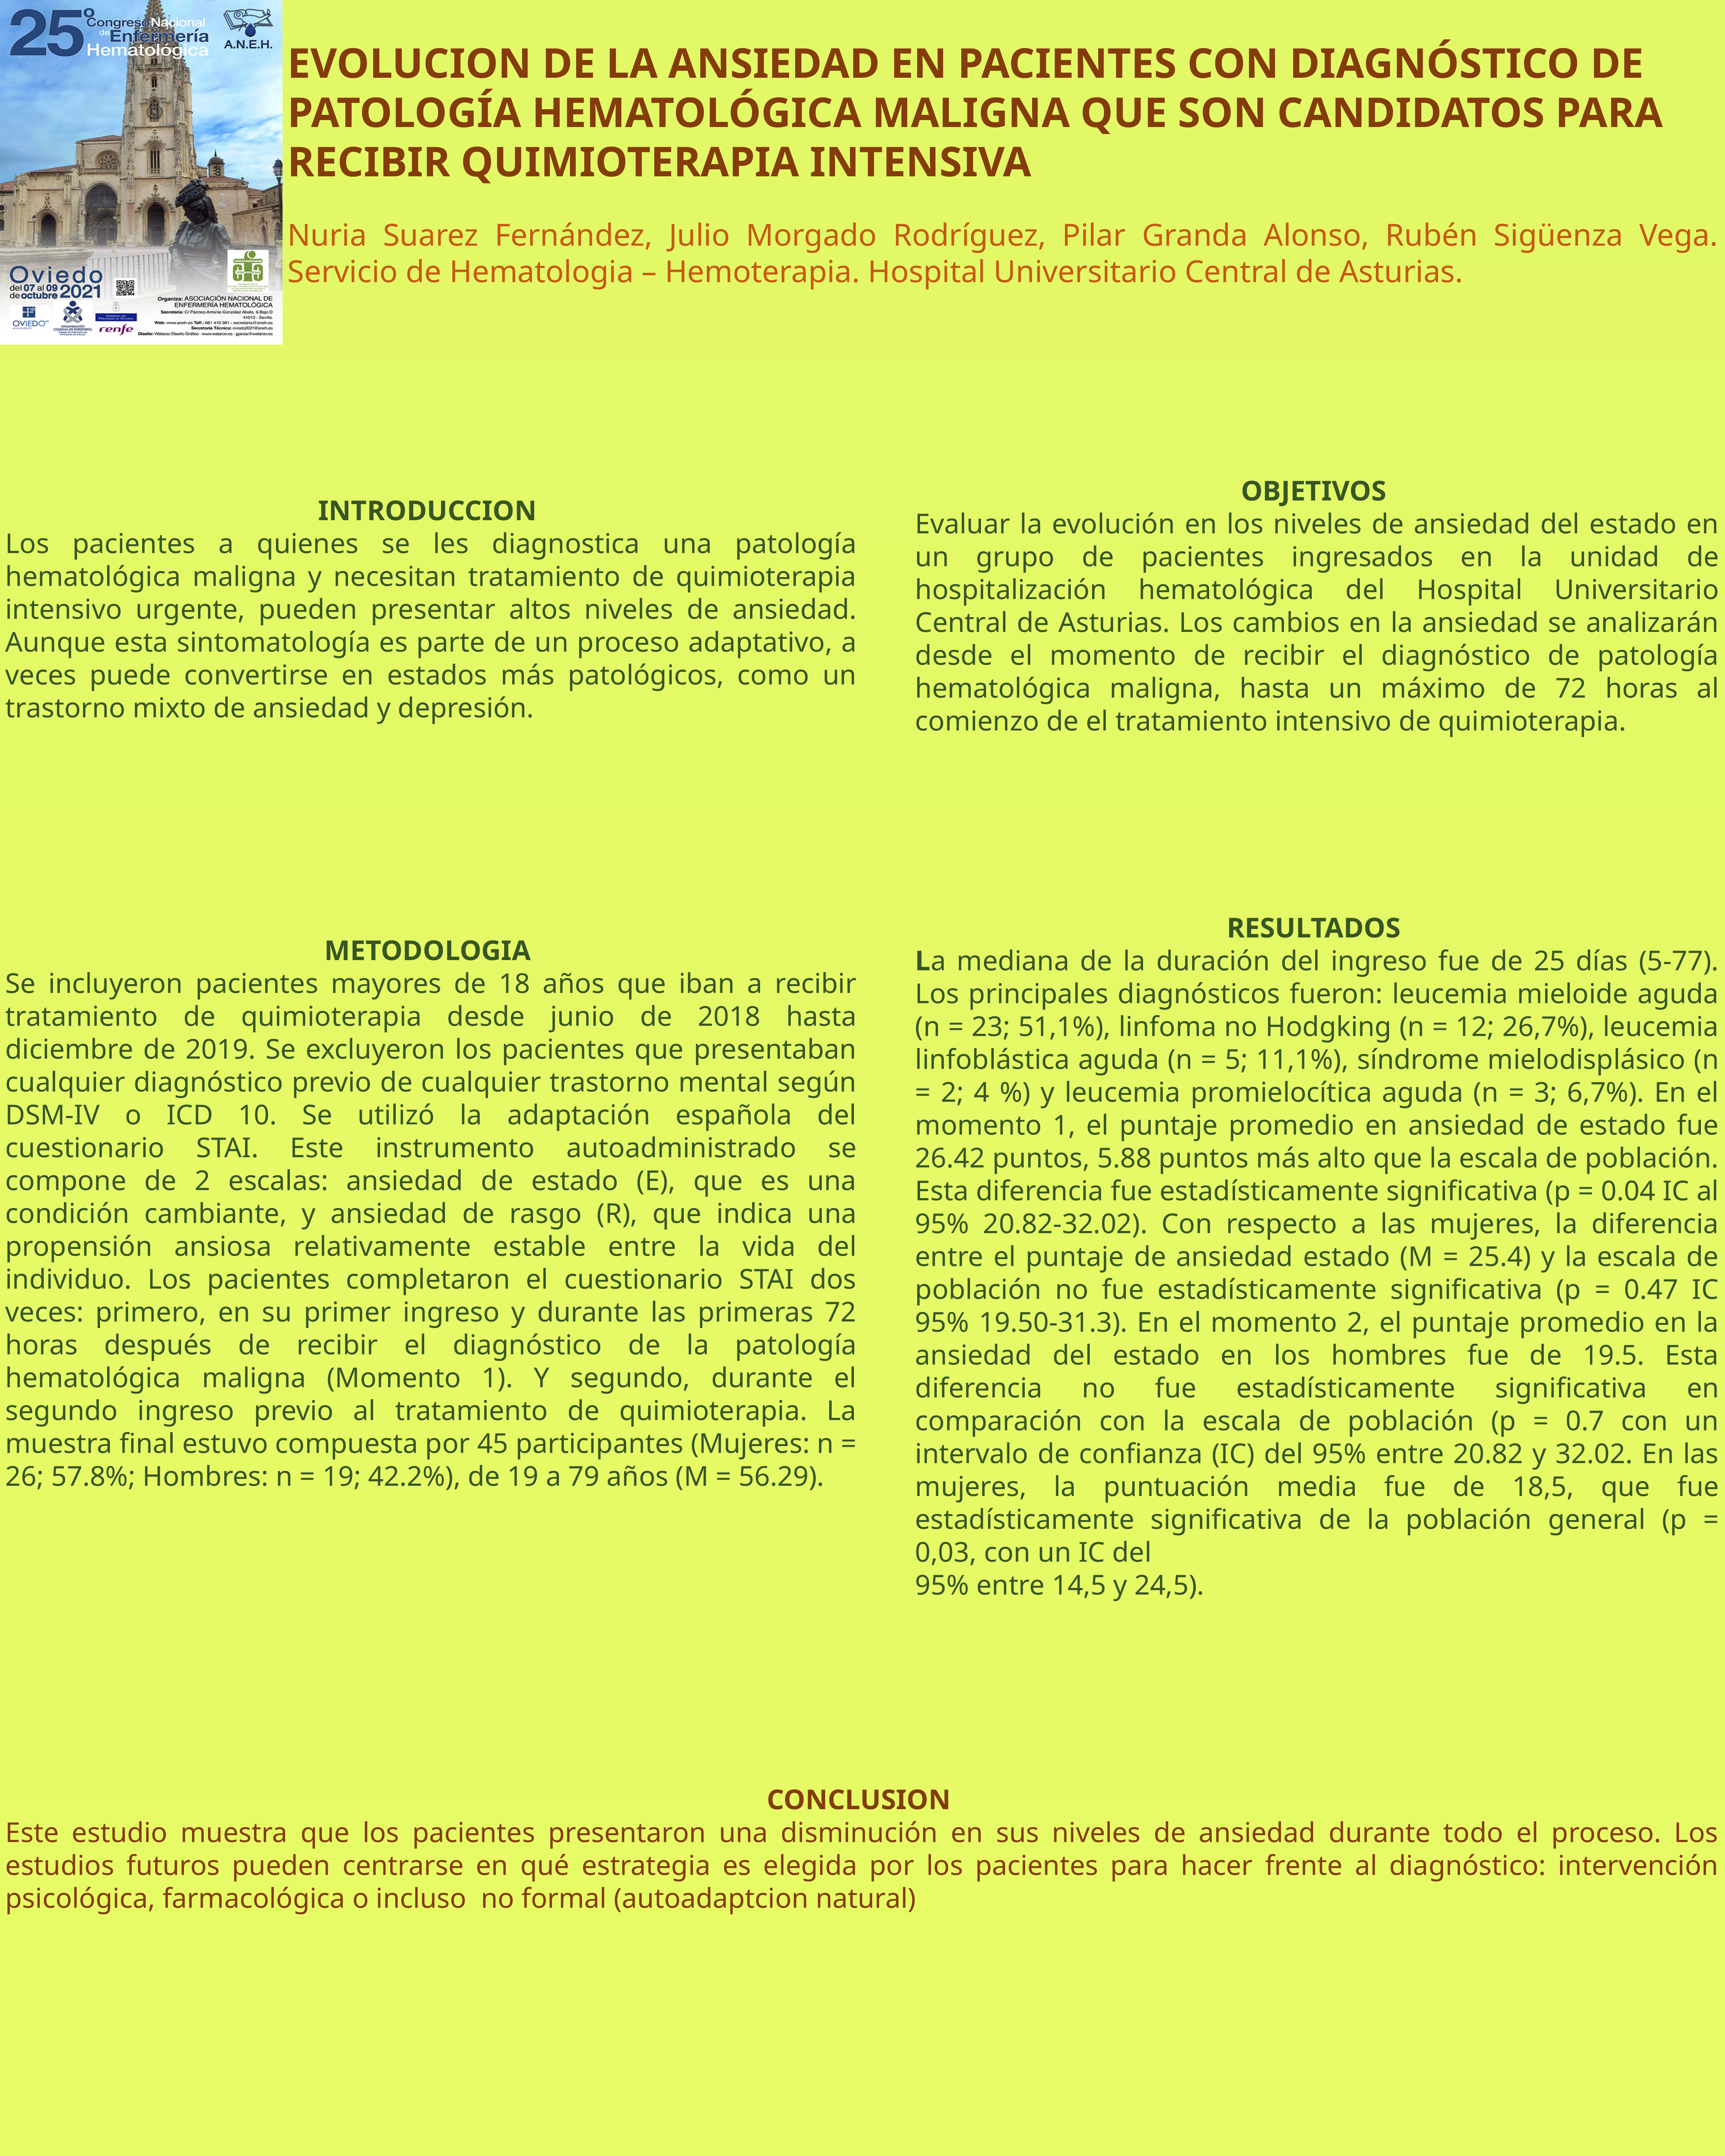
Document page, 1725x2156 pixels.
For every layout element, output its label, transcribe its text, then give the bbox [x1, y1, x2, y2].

text_box CONCLUSION Este estudio muestra que los pacientes presentaron una disminución en sus niveles de ansiedad durante todo el proceso. Los estudios futuros pueden centrarse en qué estrategia es elegida por los pacientes para hacer frente al diagnóstico: intervención psicológica, farmacológica o incluso no formal (autoadaptcion natural) [0, 1779, 1725, 1917]
text_box Nuria Suarez Fernández, Julio Morgado Rodríguez, Pilar Granda Alonso, Rubén Sigüenza Vega. Servicio de Hematologia – Hemoterapia. Hospital Universitario Central de Asturias. [283, 212, 1725, 291]
text_box OBJETIVOS Evaluar la evolución en los niveles de ansiedad del estado en un grupo de pacientes ingresados en la unidad de hospitalización hematológica del Hospital Universitario Central de Asturias. Los cambios en la ansiedad se analizarán desde el momento de recibir el diagnóstico de patología hematológica maligna, hasta un máximo de 72 horas al comienzo de el tratamiento intensivo de quimioterapia. [910, 471, 1725, 772]
text_box EVOLUCION DE LA ANSIEDAD EN PACIENTES CON DIAGNÓSTICO DE PATOLOGÍA HEMATOLÓGICA MALIGNA QUE SON CANDIDATOS PARA RECIBIR QUIMIOTERAPIA INTENSIVA [283, 34, 1725, 188]
text_box METODOLOGIA Se incluyeron pacientes mayores de 18 años que iban a recibir tratamiento de quimioterapia desde junio de 2018 hasta diciembre de 2019. Se excluyeron los pacientes que presentaban cualquier diagnóstico previo de cualquier trastorno mental según DSM-IV o ICD 10. Se utilizó la adaptación española del cuestionario STAI. Este instrumento autoadministrado se compone de 2 escalas: ansiedad de estado (E), que es una condición cambiante, y ansiedad de rasgo (R), que indica una propensión ansiosa relativamente estable entre la vida del individuo. Los pacientes completaron el cuestionario STAI dos veces: primero, en su primer ingreso y durante las primeras 72 horas después de recibir el diagnóstico de la patología hematológica maligna (Momento 1). Y segundo, durante el segundo ingreso previo al tratamiento de quimioterapia. La muestra final estuvo compuesta por 45 participantes (Mujeres: n = 26; 57.8%; Hombres: n = 19; 42.2%), de 19 a 79 años (M = 56.29). [0, 930, 863, 1494]
text_box RESULTADOS La mediana de la duración del ingreso fue de 25 días (5-77). Los principales diagnósticos fueron: leucemia mieloide aguda (n = 23; 51,1%), linfoma no Hodgking (n = 12; 26,7%), leucemia linfoblástica aguda (n = 5; 11,1%), síndrome mielodisplásico (n = 2; 4 %) y leucemia promielocítica aguda (n = 3; 6,7%). En el momento 1, el puntaje promedio en ansiedad de estado fue 26.42 puntos, 5.88 puntos más alto que la escala de población. Esta diferencia fue estadísticamente significativa (p = 0.04 IC al 95% 20.82-32.02). Con respecto a las mujeres, la diferencia entre el puntaje de ansiedad estado (M = 25.4) y la escala de población no fue estadísticamente significativa (p = 0.47 IC 95% 19.50-31.3). En el momento 2, el puntaje promedio en la ansiedad del estado en los hombres fue de 19.5. Esta diferencia no fue estadísticamente significativa en comparación con la escala de población (p = 0.7 con un intervalo de confianza (IC) del 95% entre 20.82 y 32.02. En las mujeres, la puntuación media fue de 18,5, que fue estadísticamente significativa de la población general (p = 0,03, con un IC del 95% entre 14,5 y 24,5). [910, 908, 1725, 1603]
text_box INTRODUCCION Los pacientes a quienes se les diagnostica una patología hematológica maligna y necesitan tratamiento de quimioterapia intensivo urgente, pueden presentar altos niveles de ansiedad. Aunque esta sintomatología es parte de un proceso adaptativo, a veces puede convertirse en estados más patológicos, como un trastorno mixto de ansiedad y depresión. [0, 490, 863, 726]
picture [0, 0, 283, 345]
